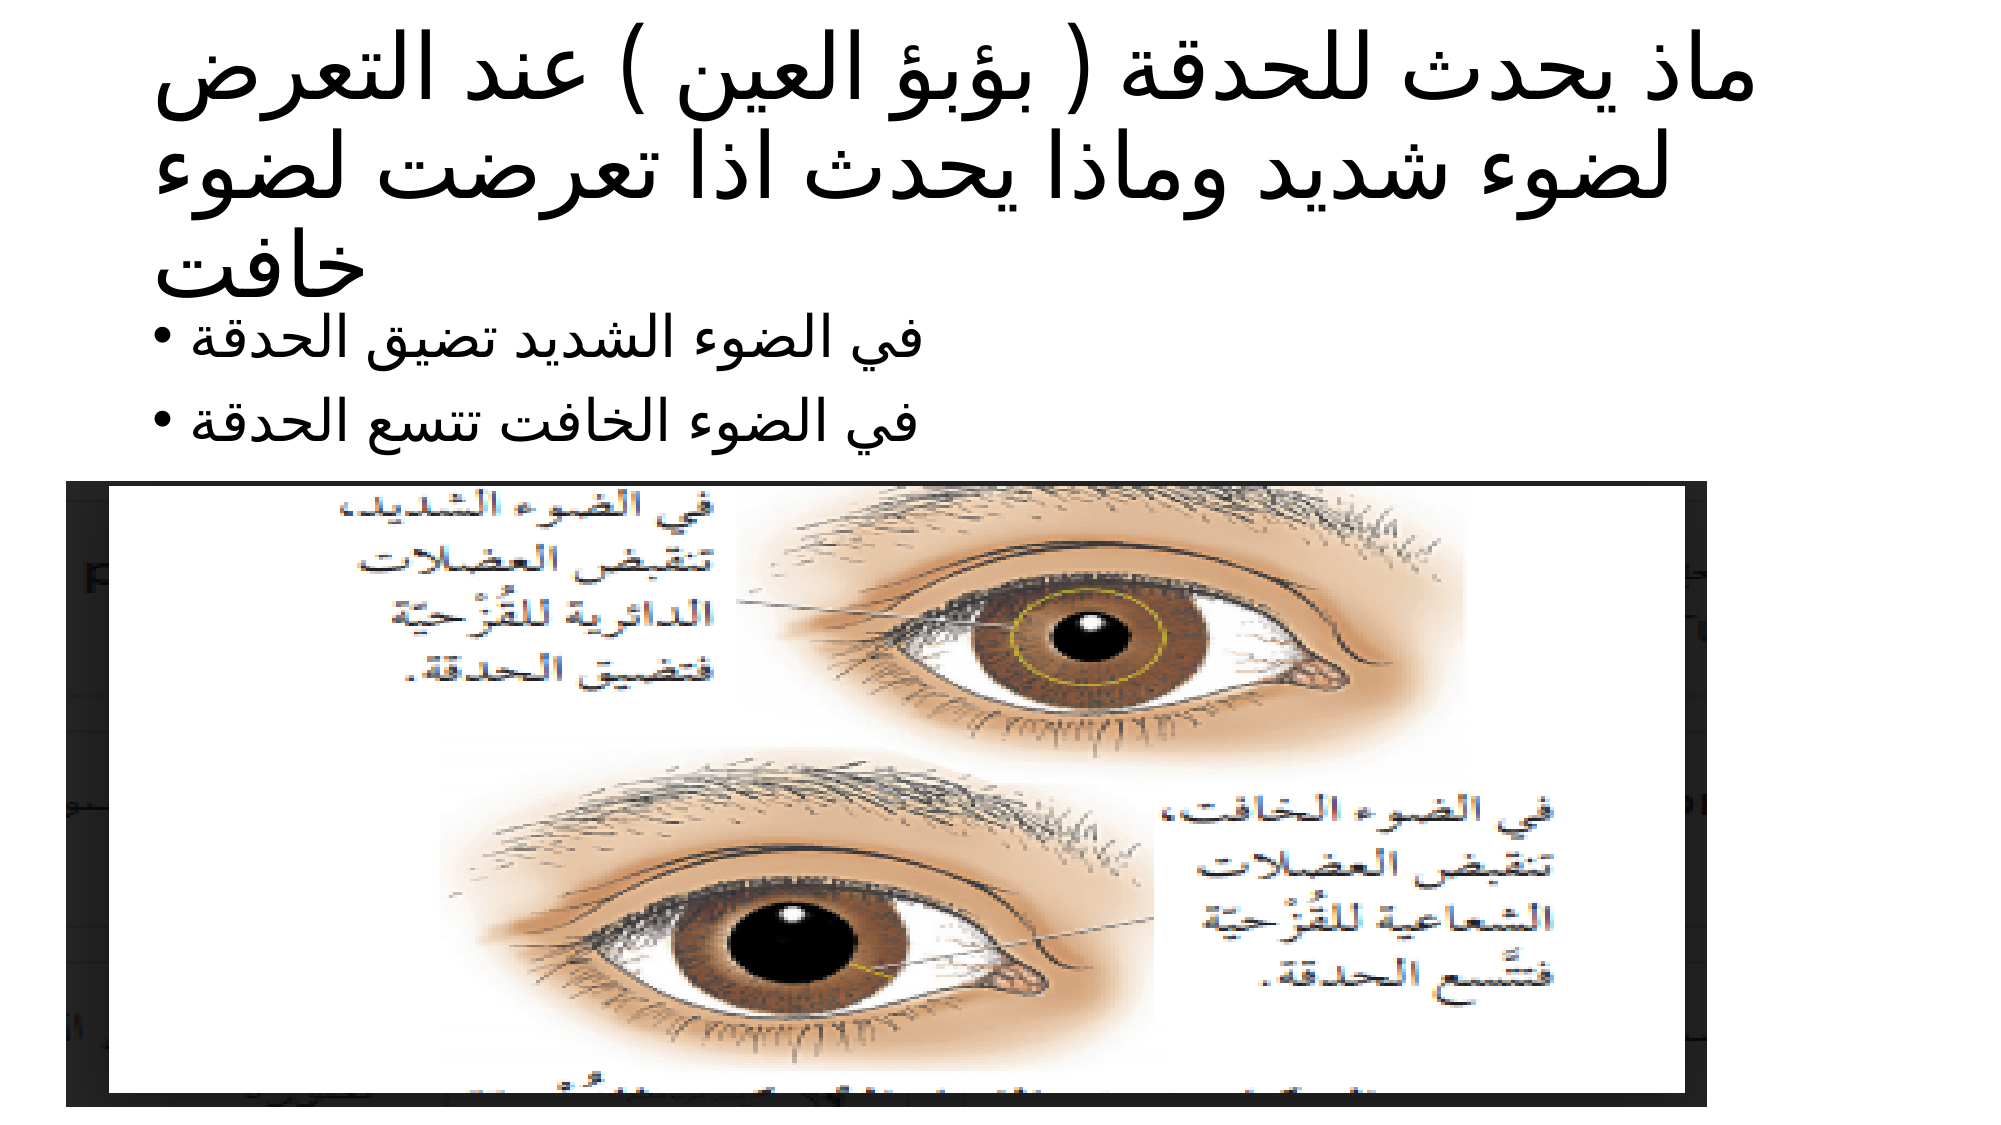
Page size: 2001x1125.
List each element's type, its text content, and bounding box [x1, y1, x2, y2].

picture [66, 481, 1707, 1107]
list في الضوء الشديد تضيق الحدقة في الضوء الخافت تتسع الحدقة [137, 299, 1863, 1014]
title ماذ يحدث للحدقة ( بؤبؤ العين ) عند التعرض لضوء شديد وماذا يحدث اذا تعرضت لضوء خافت [137, 59, 1863, 278]
